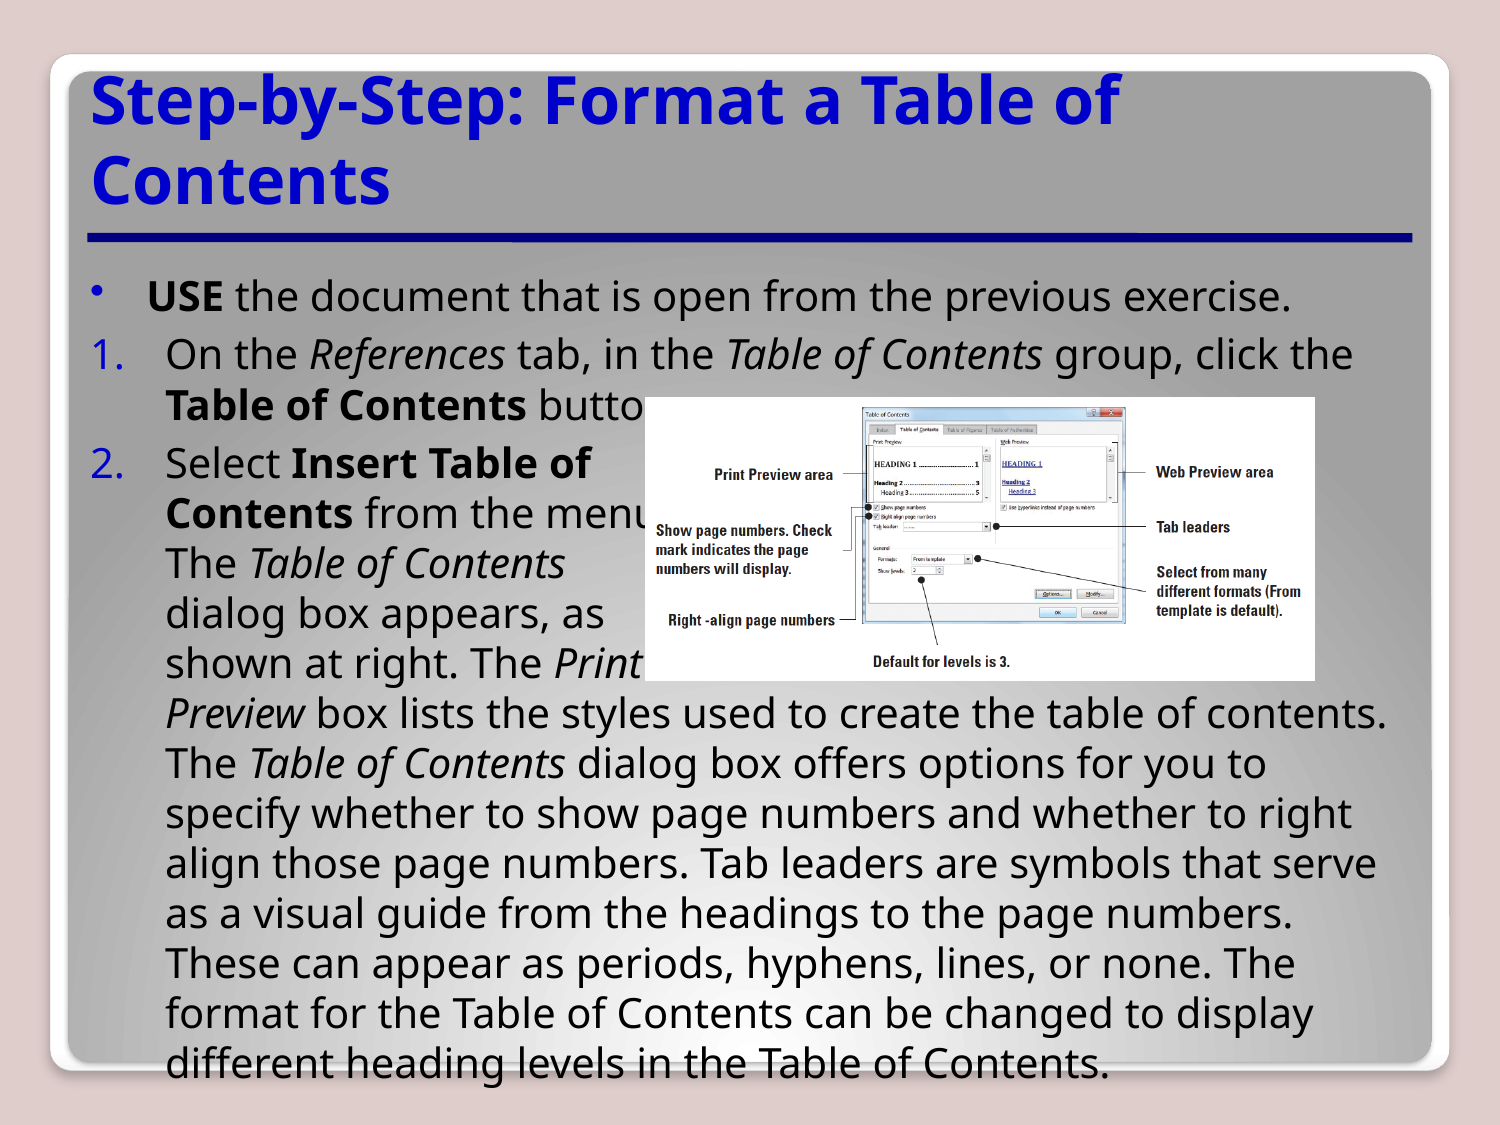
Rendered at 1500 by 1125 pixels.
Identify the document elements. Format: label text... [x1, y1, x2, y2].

title Step-by-Step: Format a Table of Contents [74, 74, 1426, 226]
list USE the document that is open from the previous exercise. On the References tab, in the Table of Contents group, click the Table of Contents button. Select Insert Table of Contents from the menu. The Table of Contents dialog box appears, as shown at right. The Print Preview box lists the styles used to create the table of contents. The Table of Contents dialog box offers options for you to specify whether to show page numbers and whether to right align those page numbers. Tab leaders are symbols that serve as a visual guide from the headings to the page numbers. These can appear as periods, hyphens, lines, or none. The format for the Table of Contents can be changed to display different heading levels in the Table of Contents. [74, 262, 1426, 1063]
picture [644, 396, 1316, 681]
